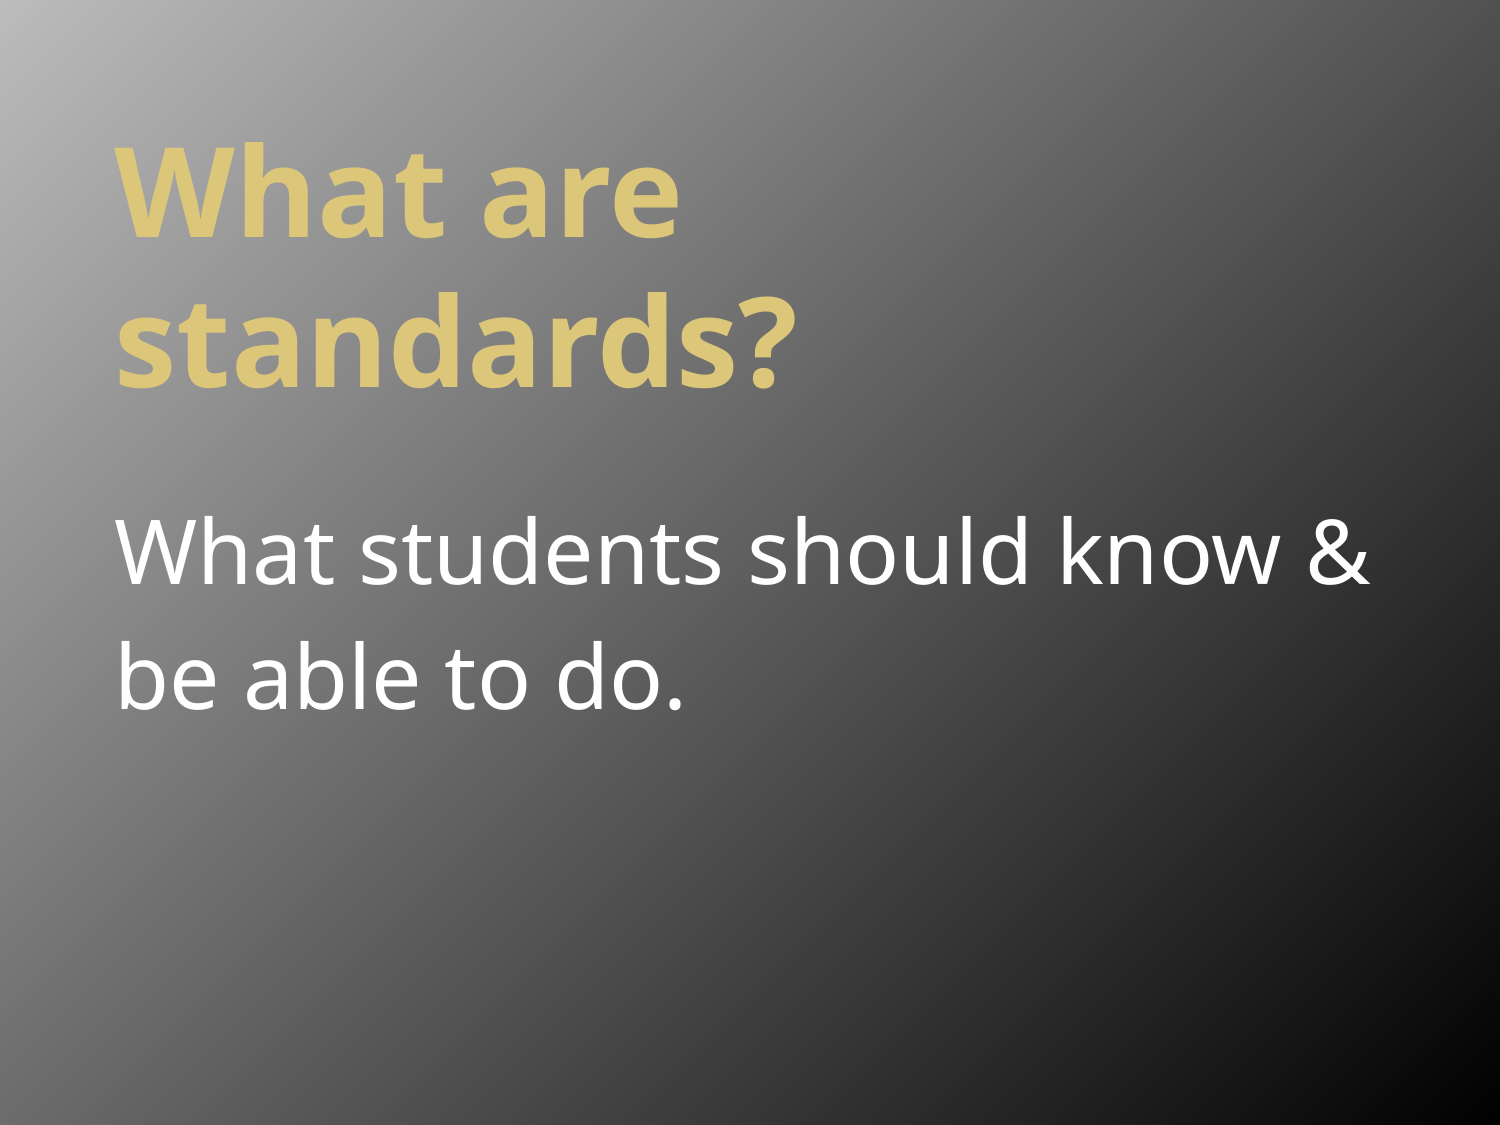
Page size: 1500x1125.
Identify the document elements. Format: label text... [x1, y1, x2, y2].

list What students should know & be able to do. [87, 487, 1450, 877]
title What are standards? [99, 112, 1413, 413]
